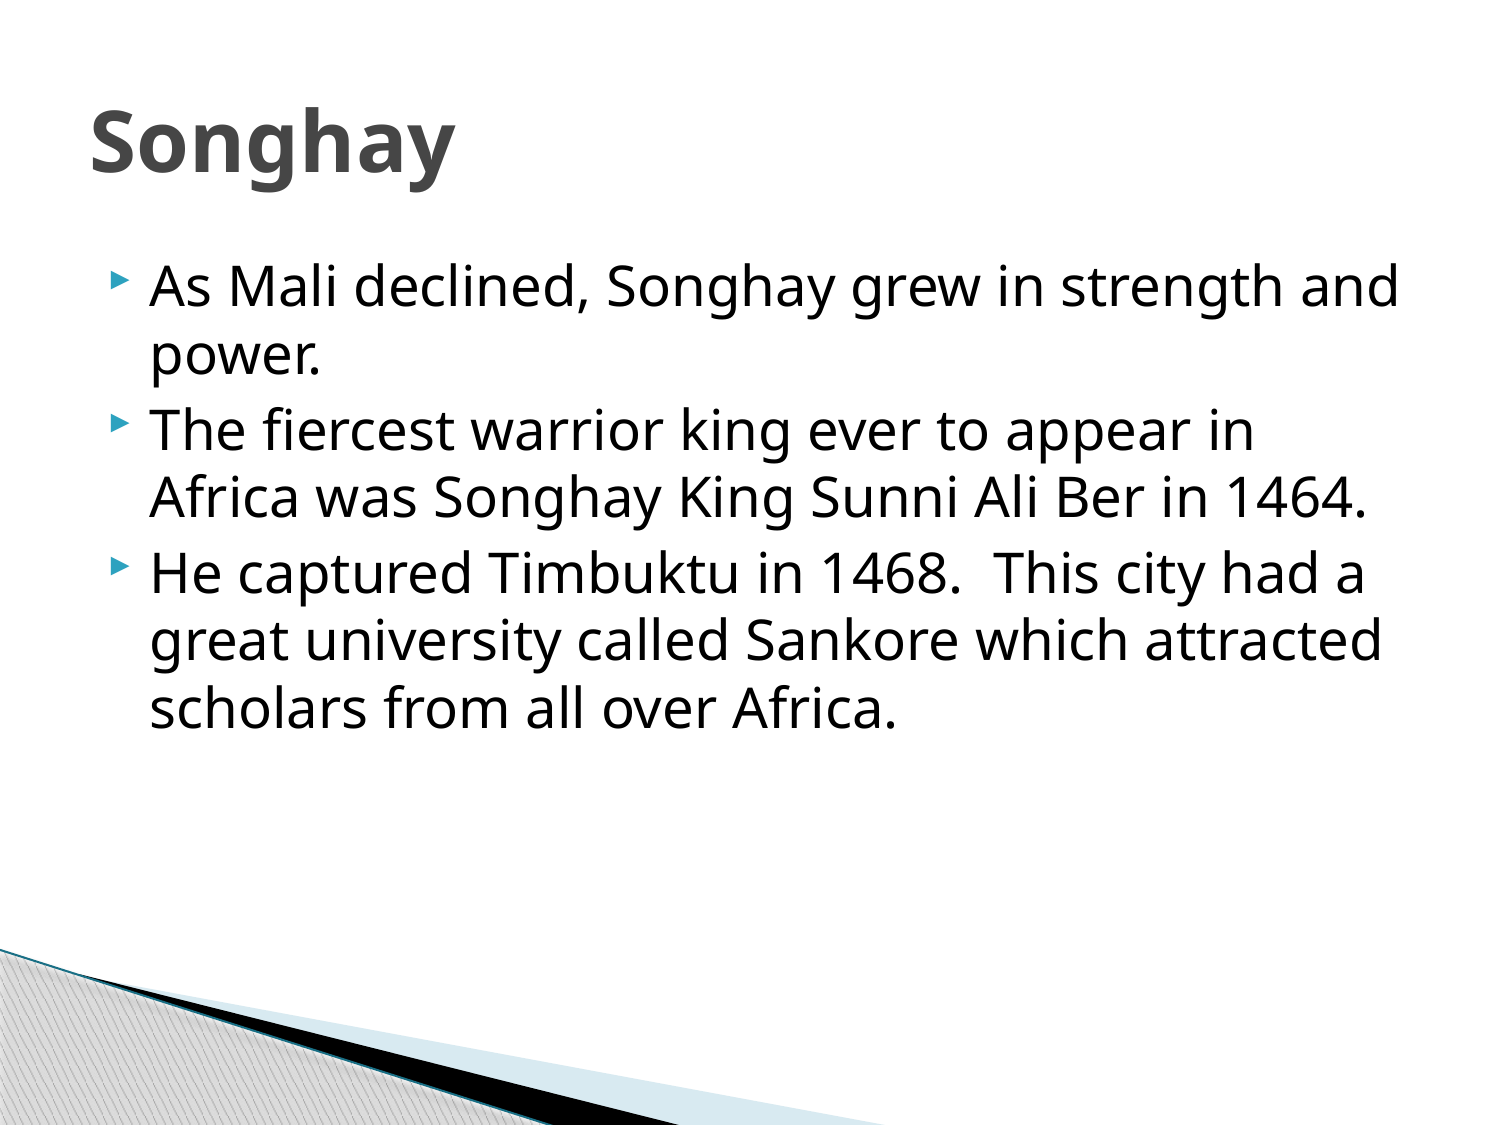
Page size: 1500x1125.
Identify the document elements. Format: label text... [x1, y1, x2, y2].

title Songhay [75, 45, 1425, 233]
list As Mali declined, Songhay grew in strength and power. The fiercest warrior king ever to appear in Africa was Songhay King Sunni Ali Ber in 1464. He captured Timbuktu in 1468. This city had a great university called Sankore which attracted scholars from all over Africa. [75, 243, 1425, 986]
